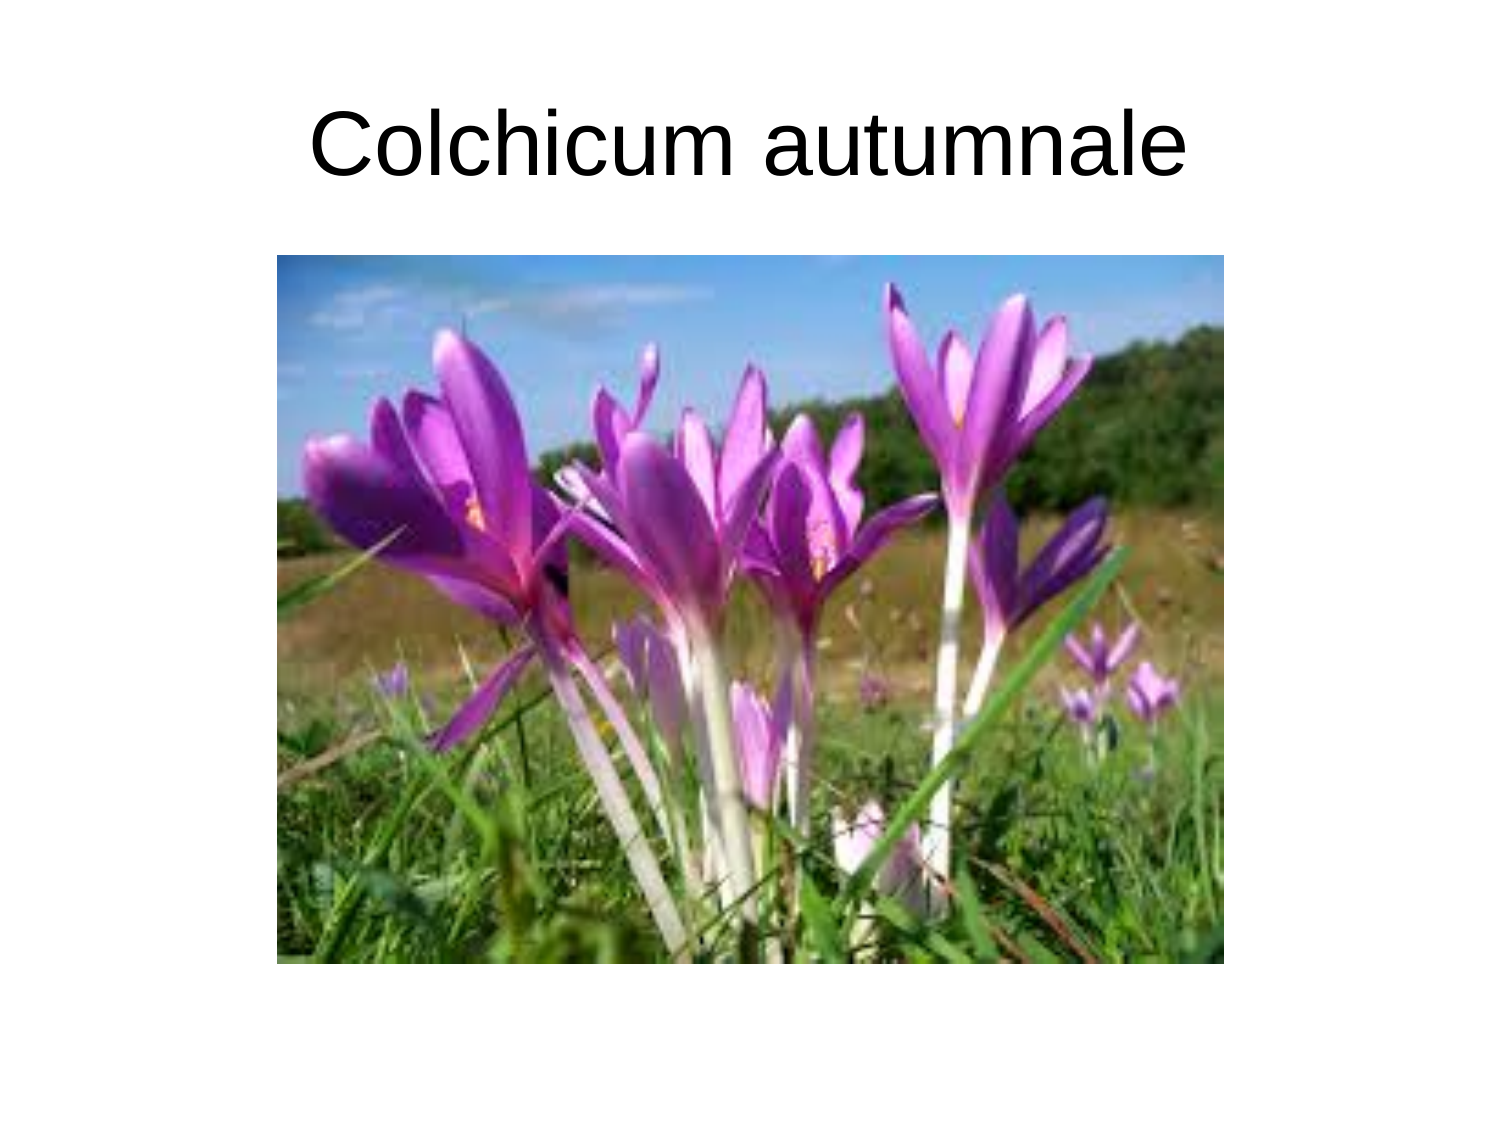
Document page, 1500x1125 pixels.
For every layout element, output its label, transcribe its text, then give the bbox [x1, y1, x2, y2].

title Colchicum autumnale [838, 45, 1425, 233]
text_box [19, 0, 838, 321]
picture [277, 255, 1224, 965]
